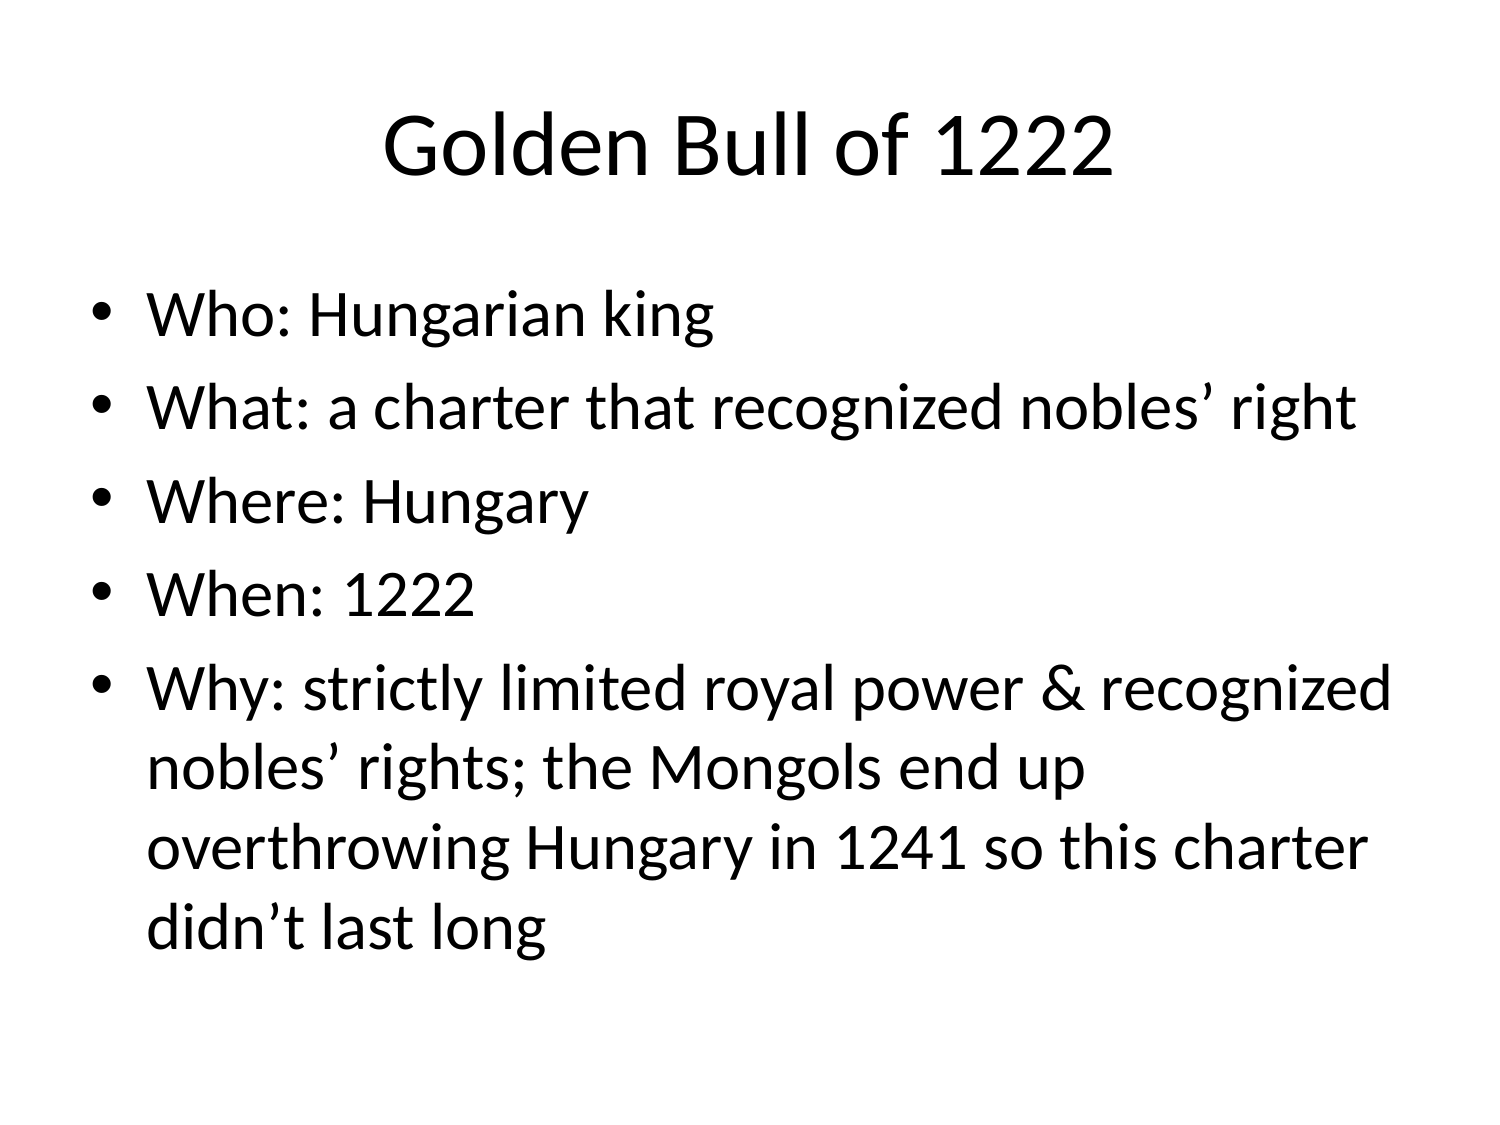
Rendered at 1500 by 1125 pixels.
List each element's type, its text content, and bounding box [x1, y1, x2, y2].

title Golden Bull of 1222 [75, 45, 1425, 233]
list Who: Hungarian king What: a charter that recognized nobles’ right Where: Hungary When: 1222 Why: strictly limited royal power & recognized nobles’ rights; the Mongols end up overthrowing Hungary in 1241 so this charter didn’t last long [75, 262, 1425, 1005]
